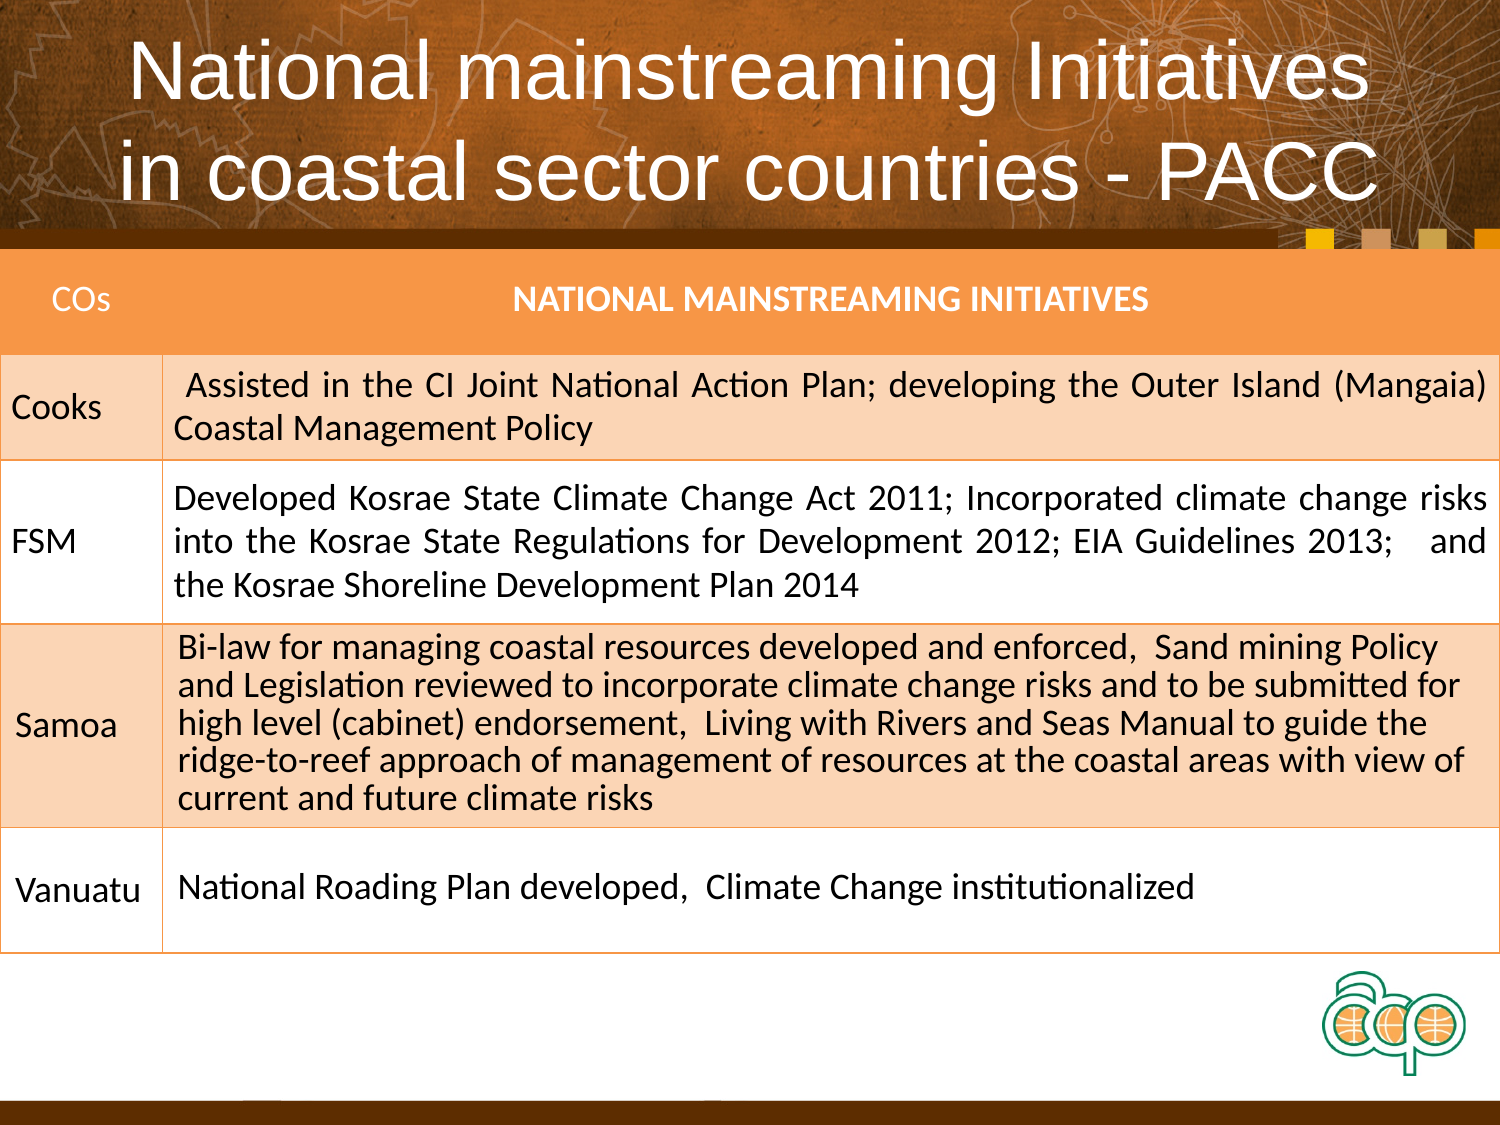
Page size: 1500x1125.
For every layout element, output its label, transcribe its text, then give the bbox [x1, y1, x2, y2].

table_cell Developed Kosrae State Climate Change Act 2011; Incorporated climate change risks into the Kosrae State Regulations for Development 2012; EIA Guidelines 2013; and the Kosrae Shoreline Development Plan 2014 [163, 461, 1499, 623]
table_cell FSM [1, 461, 162, 623]
table_cell Assisted in the CI Joint National Action Plan; developing the Outer Island (Mangaia) Coastal Management Policy [163, 355, 1499, 459]
table_cell Cooks [1, 355, 162, 459]
table_header NATIONAL MAINSTREAMING INITIATIVES [163, 251, 1499, 354]
table_cell Bi-law for managing coastal resources developed and enforced, Sand mining Policy and Legislation reviewed to incorporate climate change risks and to be submitted for high level (cabinet) endorsement, Living with Rivers and Seas Manual to guide the ridge-to-reef approach of management of resources at the coastal areas with view of current and future climate risks [163, 625, 1499, 827]
table_cell National Roading Plan developed, Climate Change institutionalized [163, 828, 1499, 952]
table_cell Samoa [1, 625, 162, 827]
picture [0, 0, 1500, 249]
title National mainstreaming Initiatives in coastal sector countries - PACC [74, 0, 1426, 234]
table_header COs [1, 251, 162, 354]
table_cell Vanuatu [1, 828, 162, 952]
picture [0, 954, 1500, 1125]
